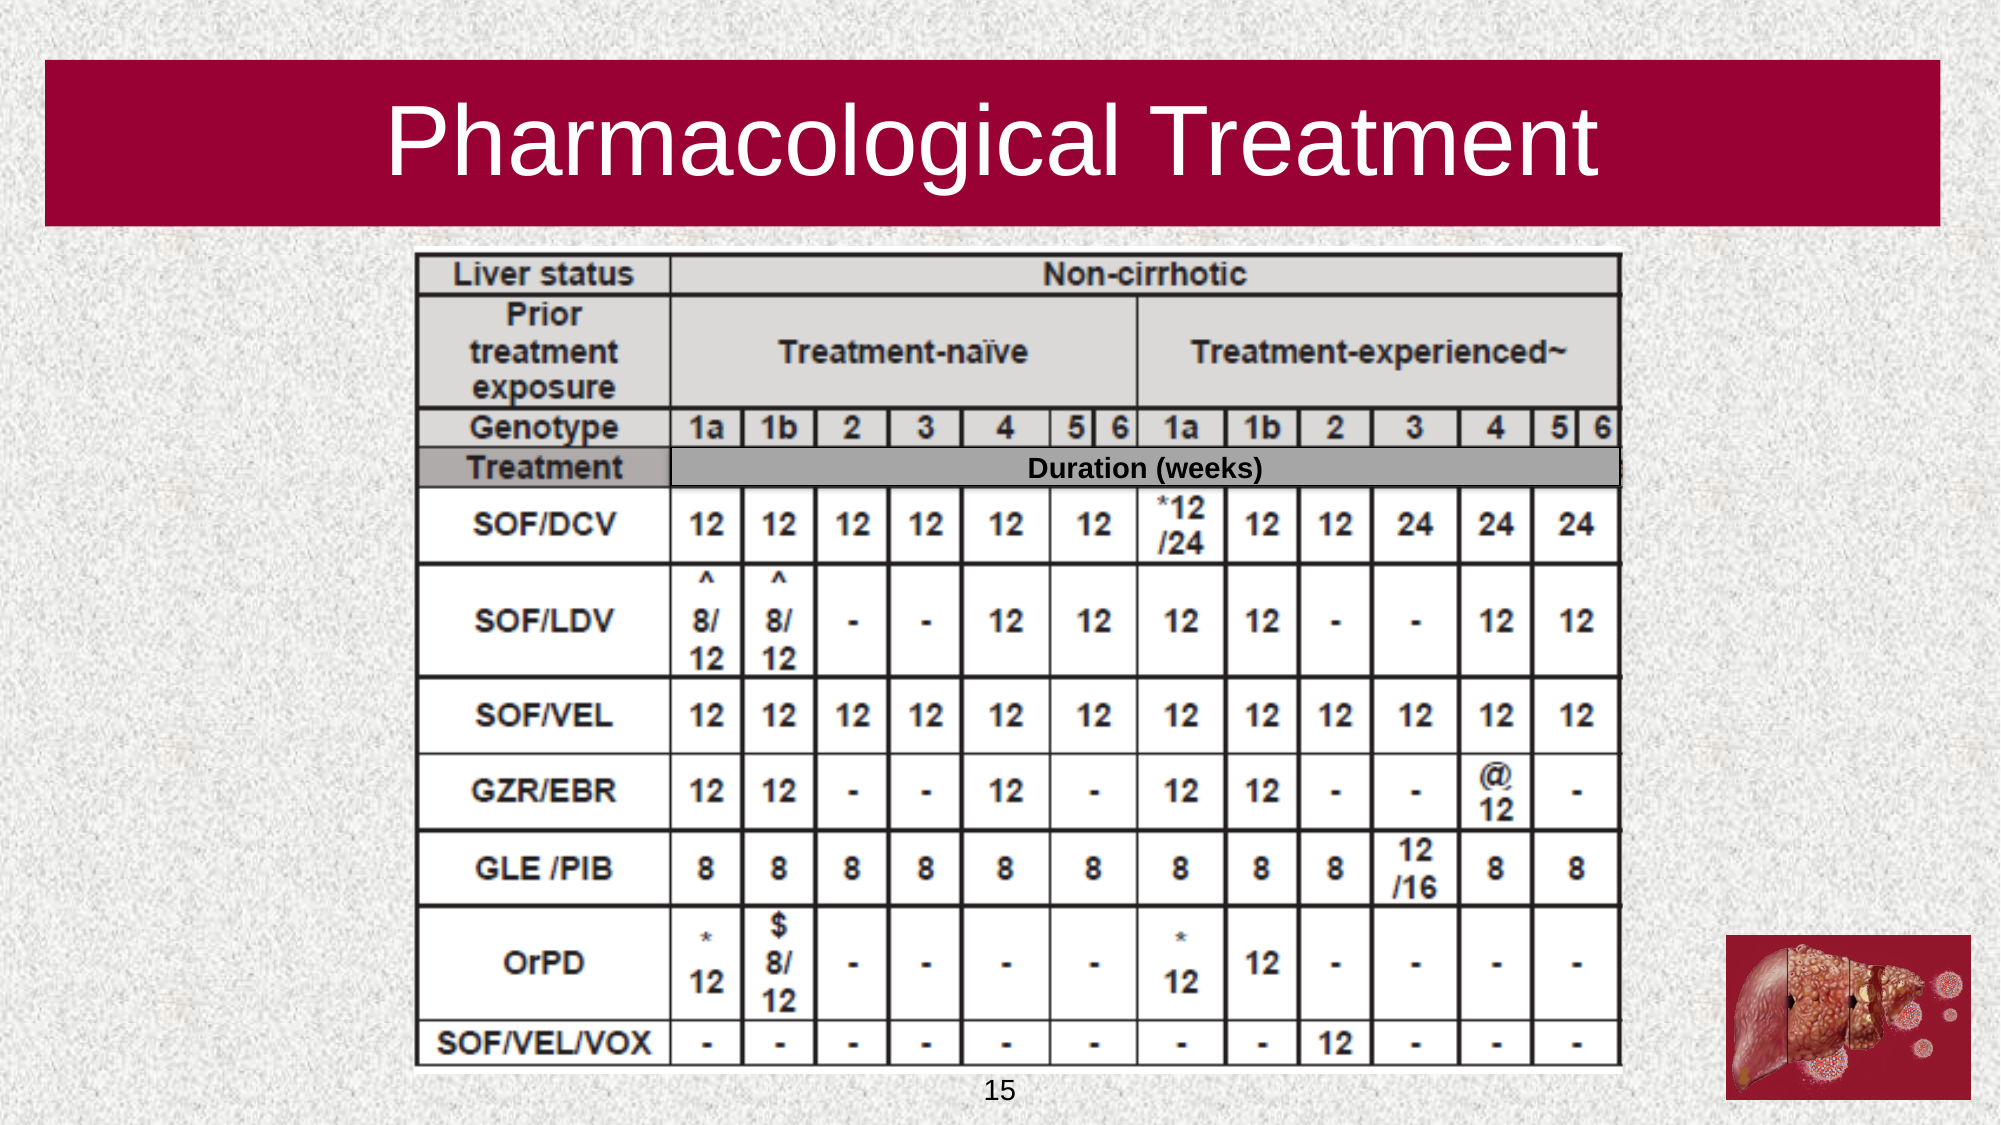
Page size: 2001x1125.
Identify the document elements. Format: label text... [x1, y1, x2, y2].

slide_number 15 [766, 1082, 1234, 1119]
text_box Pharmacological Treatment [45, 59, 1941, 227]
picture [0, 0, 2001, 1125]
